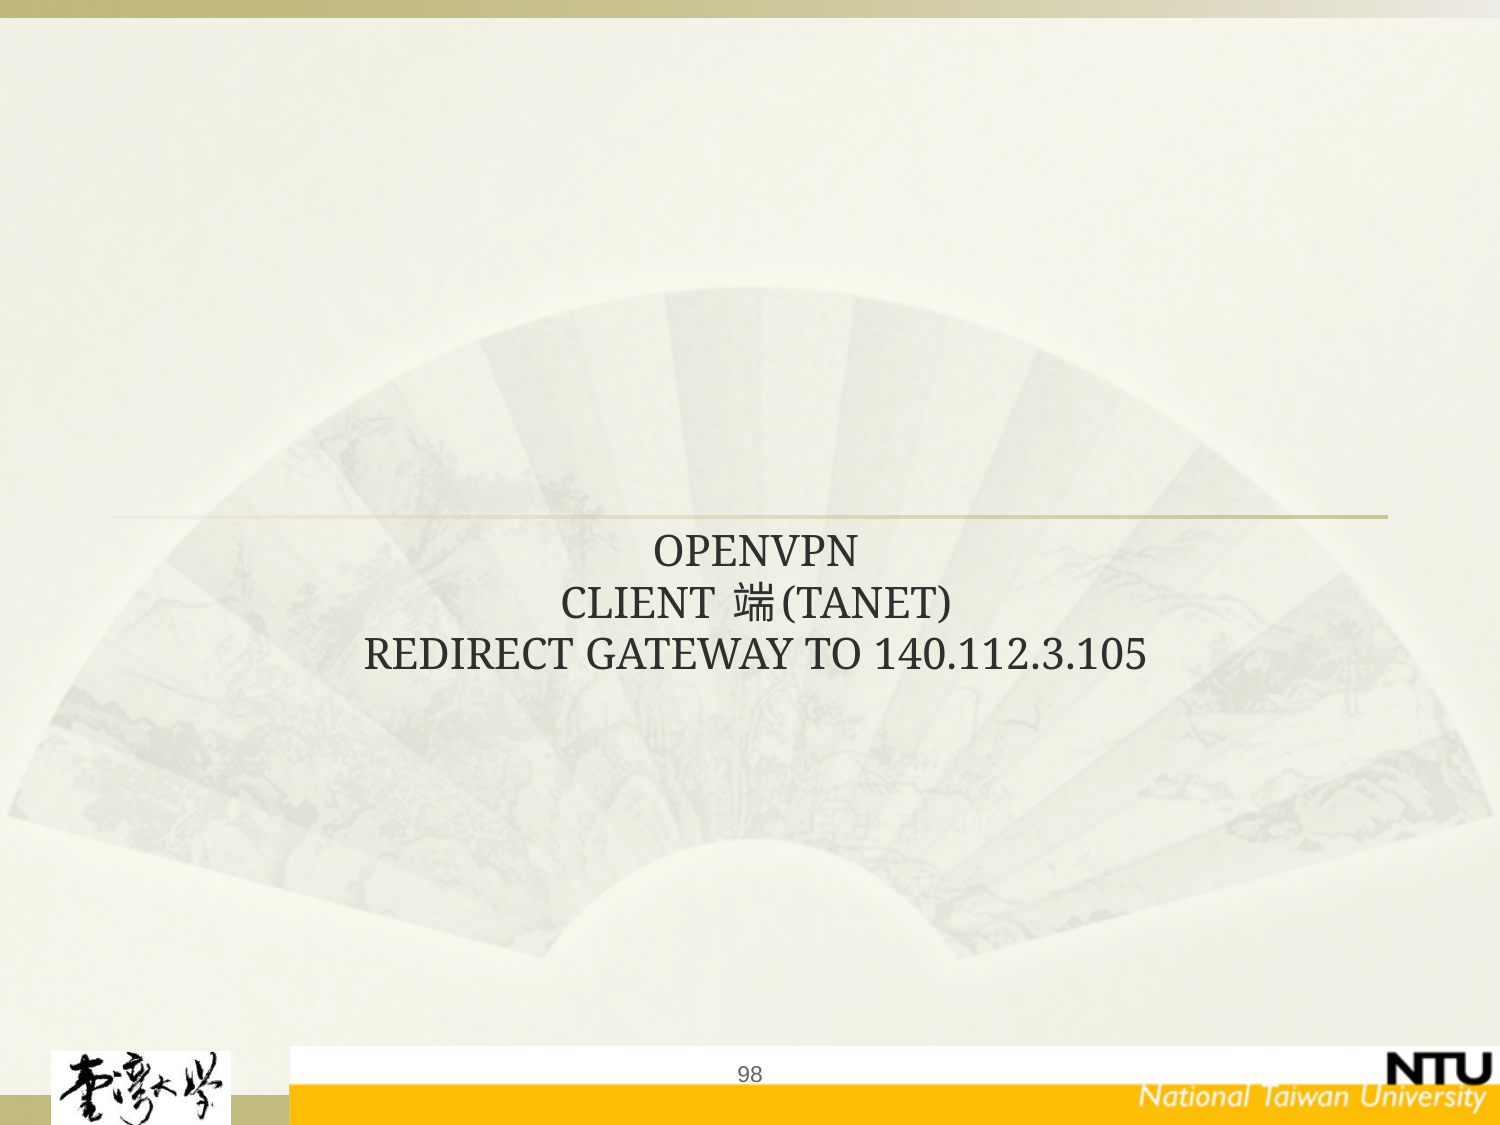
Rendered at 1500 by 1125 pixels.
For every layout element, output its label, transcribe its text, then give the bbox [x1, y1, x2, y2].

slide_number 98 [675, 1050, 825, 1097]
title OpenVPN Client 端(TANet) redirect Gateway to 140.112.3.105 [118, 515, 1394, 740]
picture [51, 1051, 231, 1125]
picture [289, 1046, 1500, 1125]
